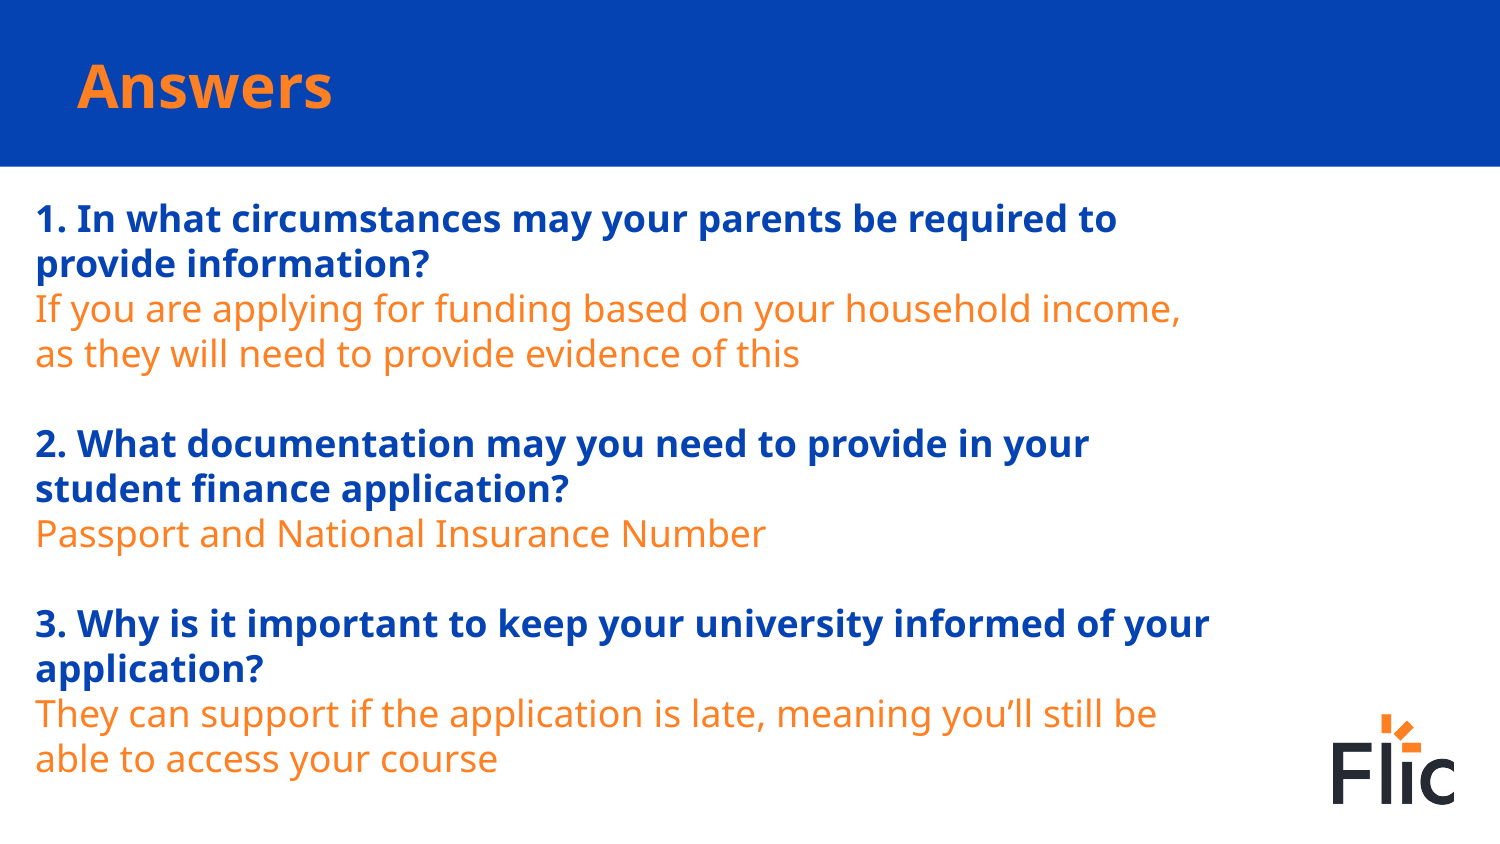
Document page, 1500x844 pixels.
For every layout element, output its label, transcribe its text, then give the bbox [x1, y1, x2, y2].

title Answers [62, 41, 1351, 127]
picture [1333, 714, 1454, 805]
text_box 1. In what circumstances may your parents be required to provide information? If you are applying for funding based on your household income, as they will need to provide evidence of this 2. What documentation may you need to provide in your student finance application? Passport and National Insurance Number 3. Why is it important to keep your university informed of your application? They can support if the application is late, meaning you’ll still be able to access your course [20, 180, 1230, 796]
